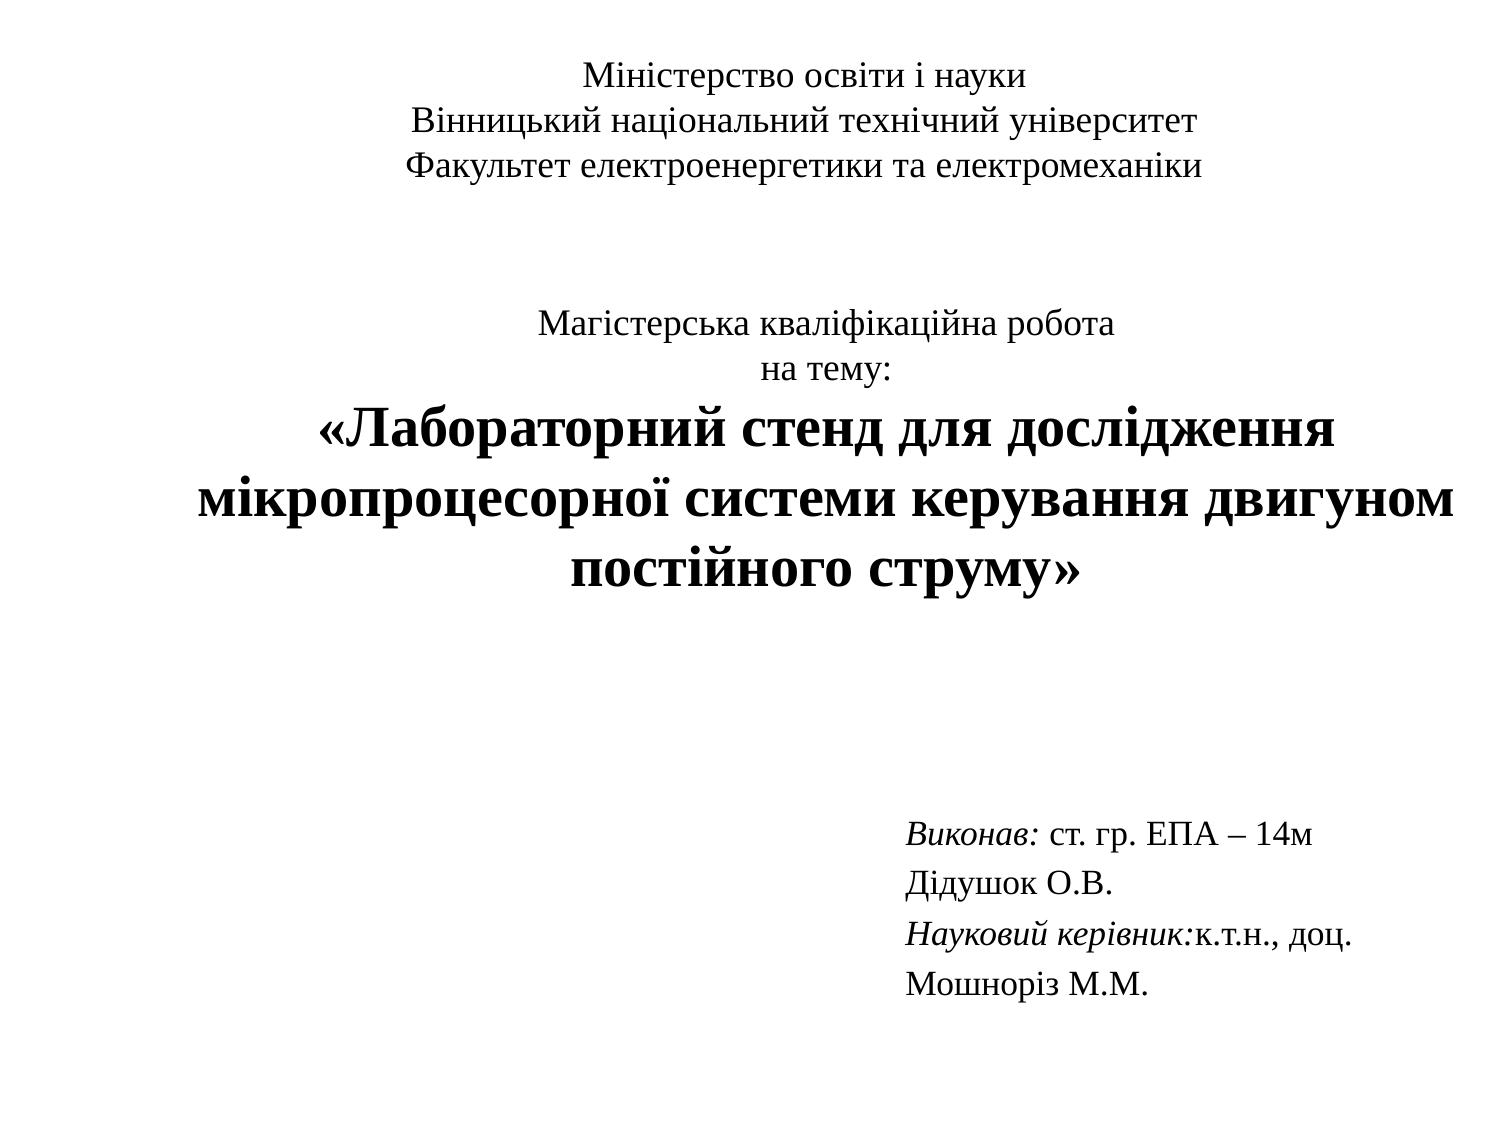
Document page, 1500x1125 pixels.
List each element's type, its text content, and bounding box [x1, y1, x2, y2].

text_box Міністерство освіти і науки Вінницький національний технічний університет Факультет електроенергетики та електромеханіки [131, 42, 1478, 238]
text_box Магістерська кваліфікаційна робота на тему: «Лабораторний стенд для дослідження мікропроцесорної системи керування двигуном постійного струму» [153, 290, 1500, 606]
subtitle Виконав: ст. гр. ЕПА – 14м Дідушок О.В. Науковий керівник:к.т.н., доц. Мошноріз М.М. [879, 810, 1441, 1011]
